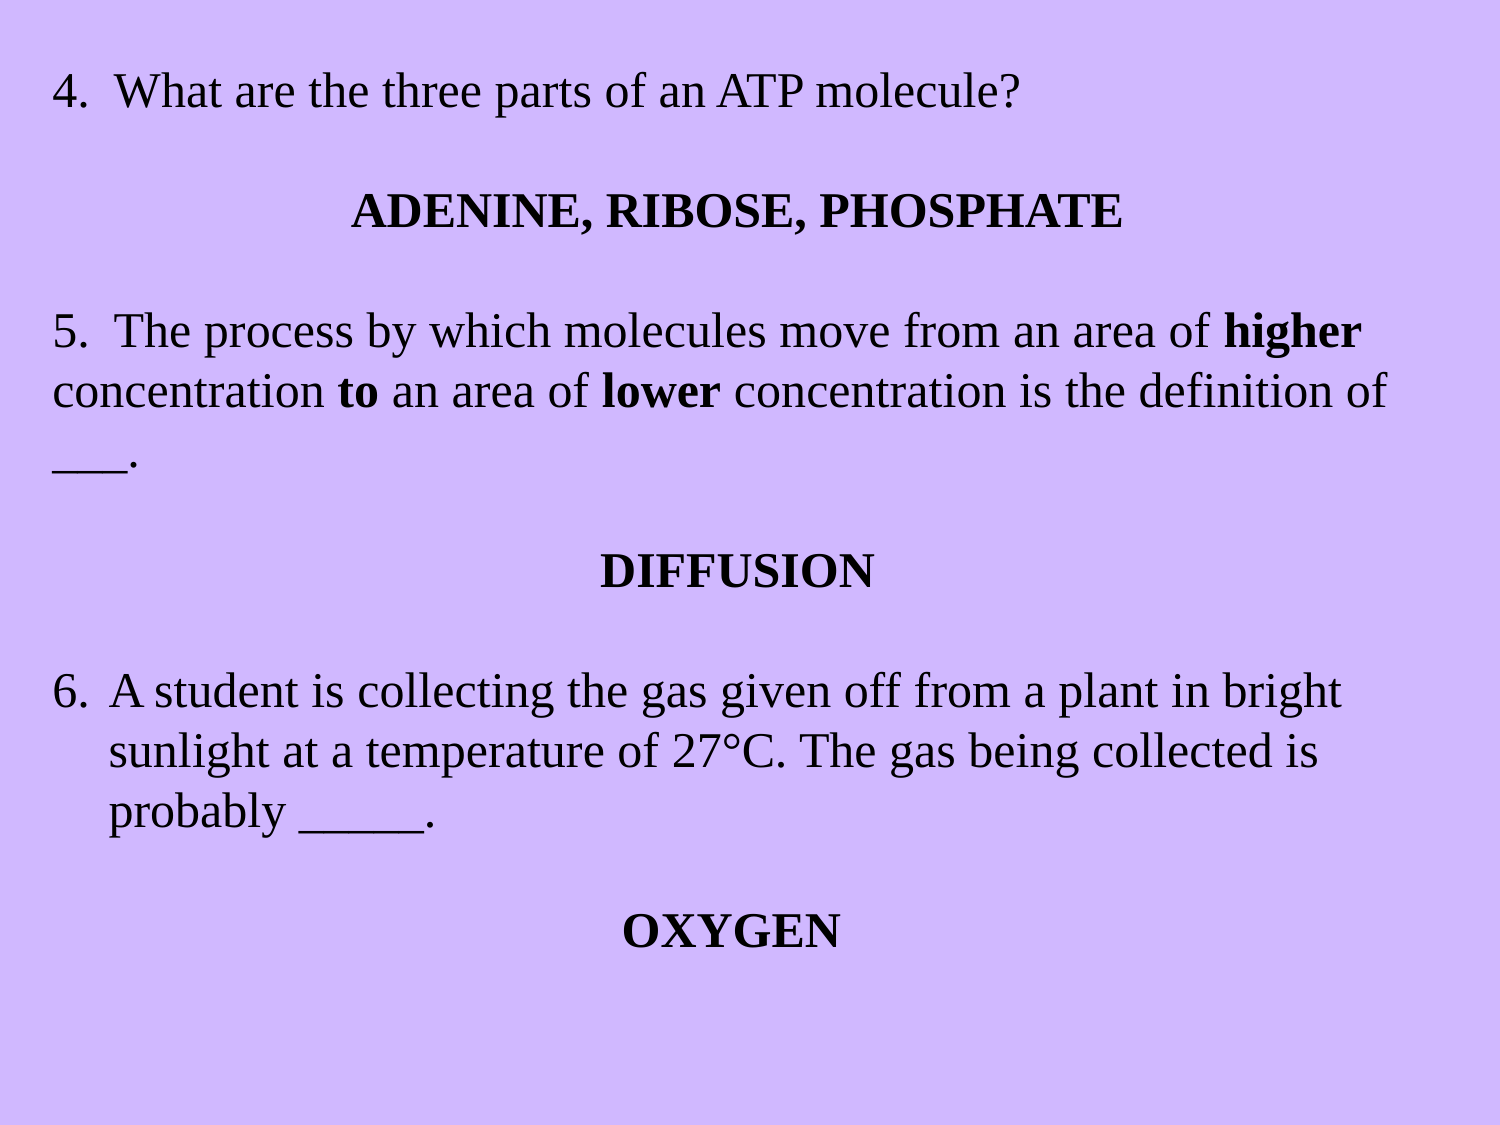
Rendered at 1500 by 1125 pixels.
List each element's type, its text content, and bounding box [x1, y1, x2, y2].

text_box 4. What are the three parts of an ATP molecule? ADENINE, RIBOSE, PHOSPHATE 5. The process by which molecules move from an area of higher concentration to an area of lower concentration is the definition of ___. DIFFUSION A student is collecting the gas given off from a plant in bright sunlight at a temperature of 27°C. The gas being collected is probably _____. OXYGEN [37, 49, 1425, 965]
